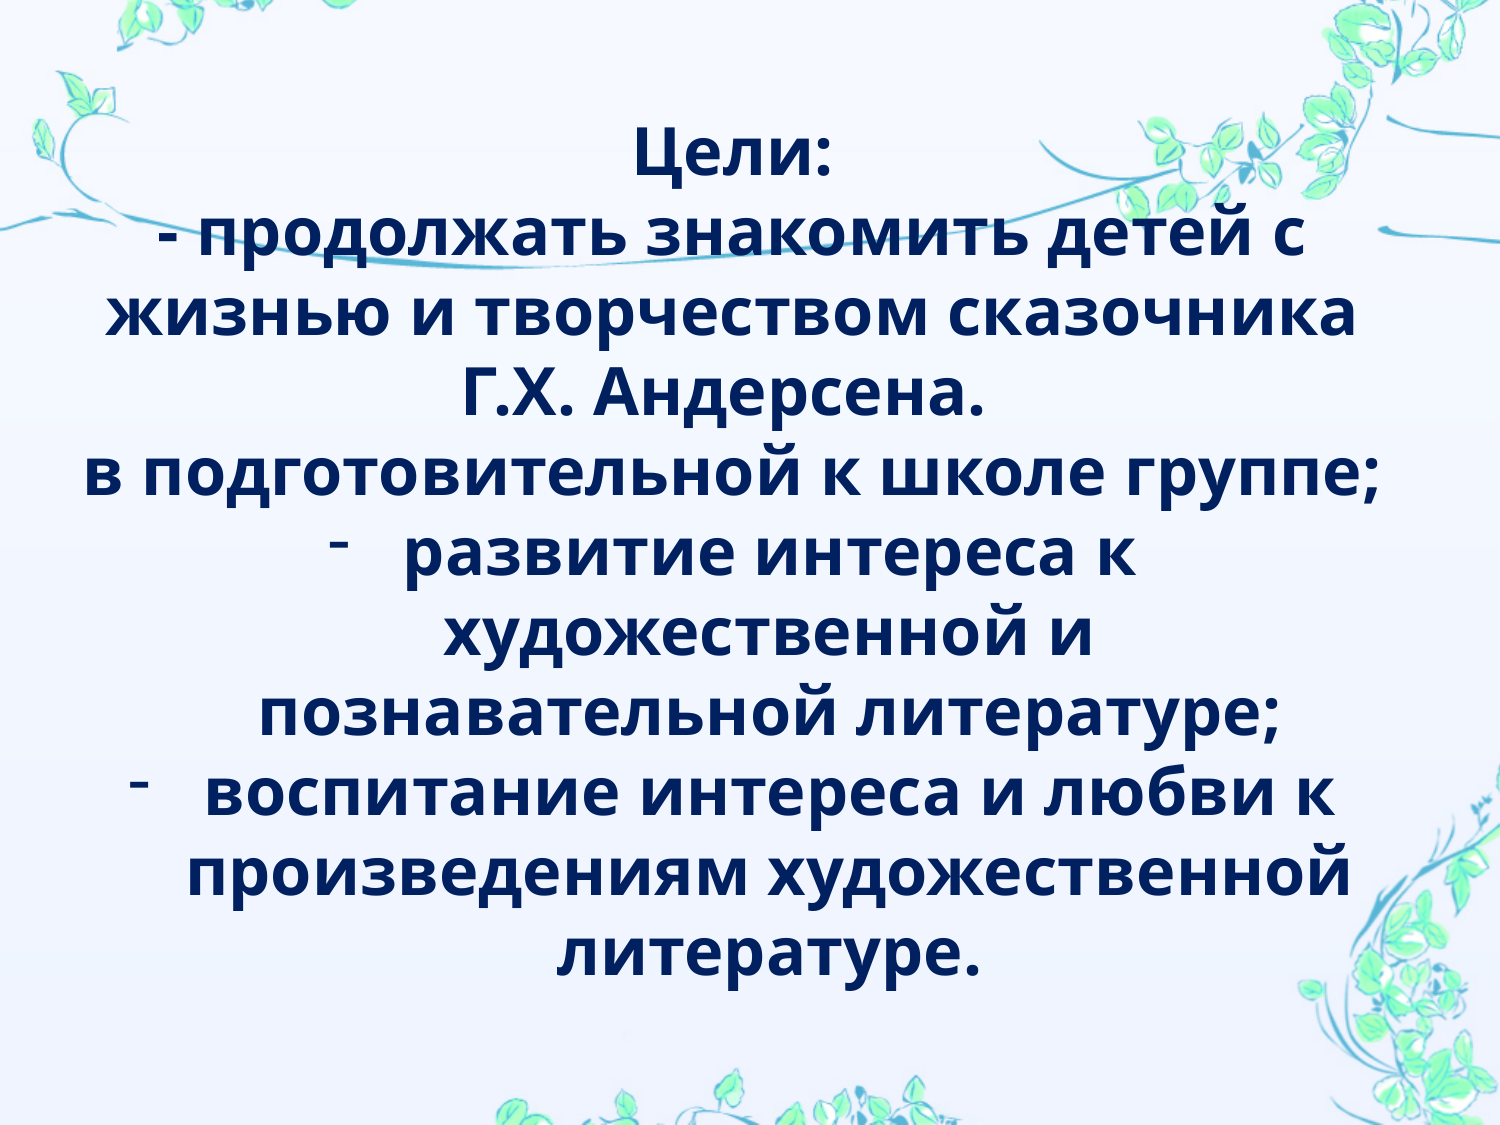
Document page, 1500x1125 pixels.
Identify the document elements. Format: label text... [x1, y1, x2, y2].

text_box Цели: - продолжать знакомить детей с жизнью и творчеством сказочника Г.Х. Андерсена. в подготовительной к школе группе; развитие интереса к художественной и познавательной литературе; воспитание интереса и любви к произведениям художественной литературе. [64, 101, 1400, 997]
picture [0, 0, 1500, 1125]
